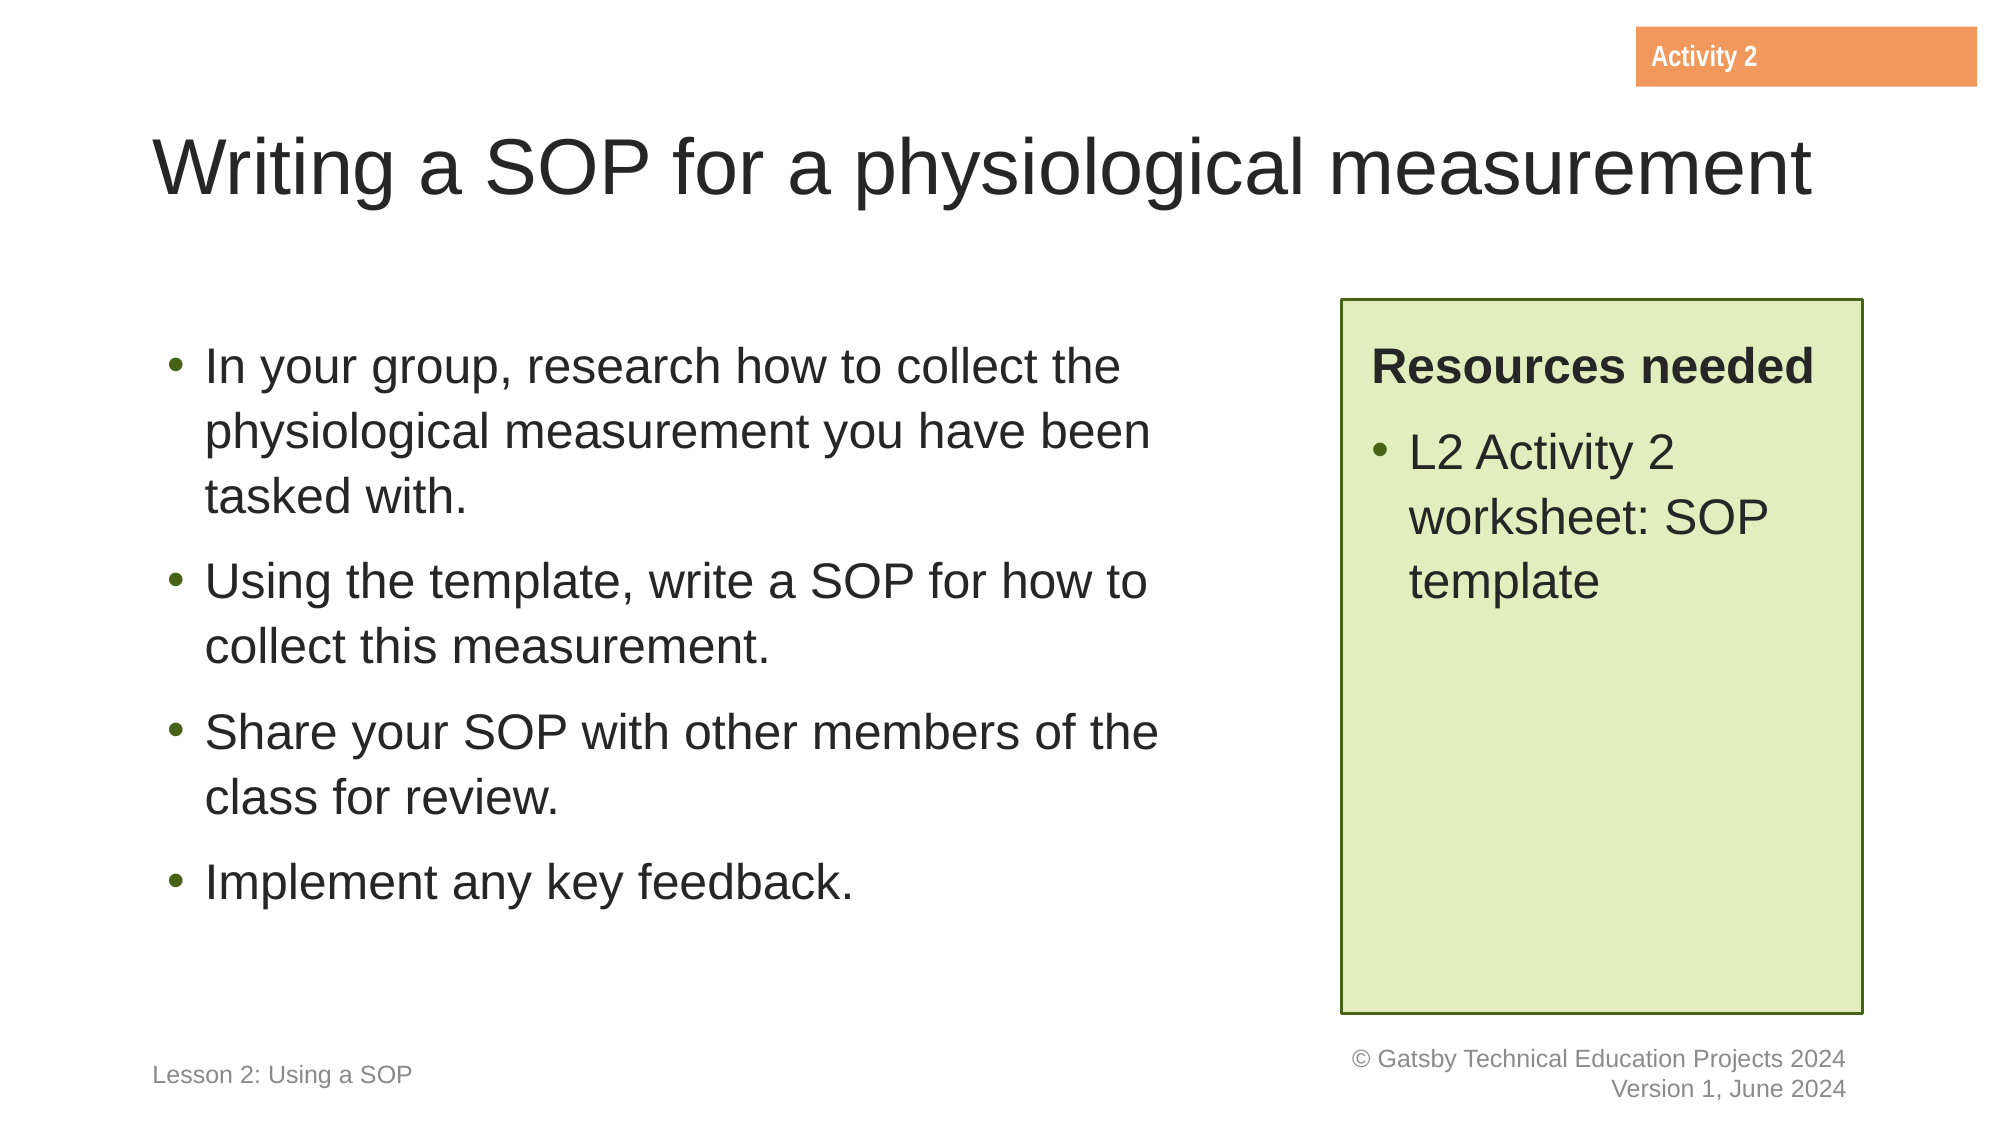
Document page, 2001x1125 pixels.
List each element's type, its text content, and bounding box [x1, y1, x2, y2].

list Activity 2 [1636, 26, 1978, 87]
list In your group, research how to collect the physiological measurement you have been tasked with. Using the template, write a SOP for how to collect this measurement. Share your SOP with other members of the class for review. Implement any key feedback. [137, 299, 1300, 1014]
list Resources needed L2 Activity 2 worksheet: SOP template [1340, 298, 1864, 1015]
list Lesson 2: Using a SOP [137, 1042, 829, 1103]
title Writing a SOP for a physiological measurement [137, 59, 1863, 278]
